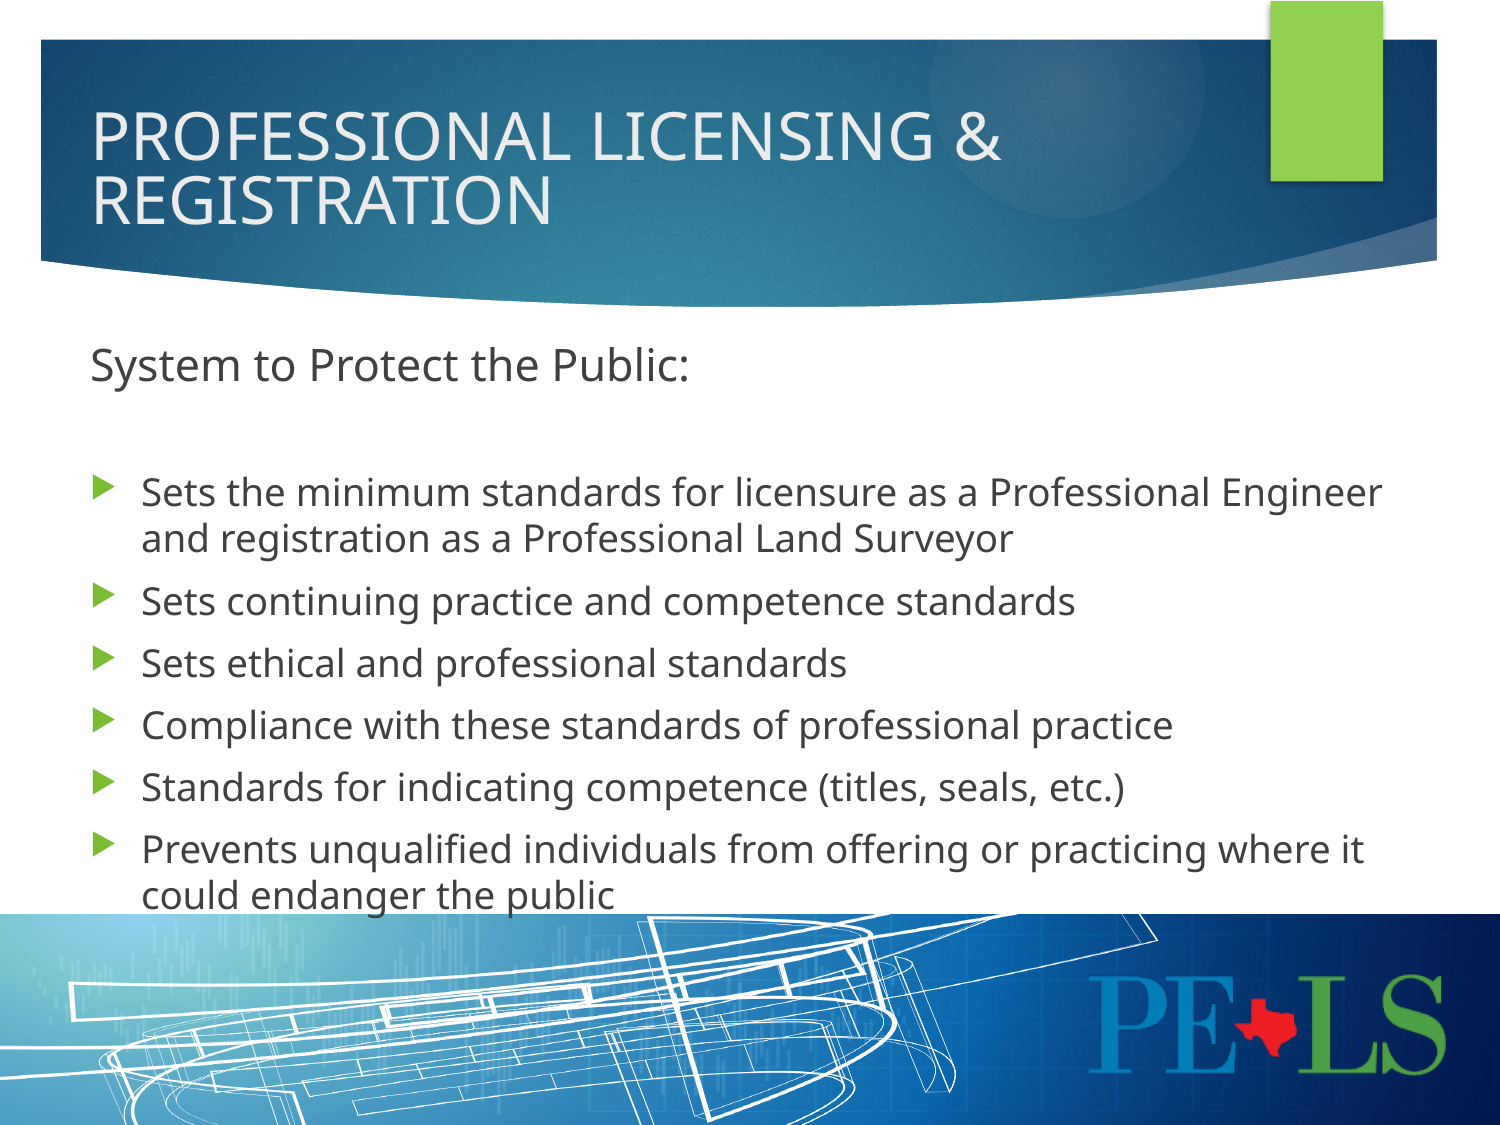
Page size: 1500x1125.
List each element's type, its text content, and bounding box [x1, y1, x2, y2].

picture [0, 914, 1500, 1125]
title Professional Licensing & Registration [75, 79, 1425, 268]
list System to Protect the Public: Sets the minimum standards for licensure as a Professional Engineer and registration as a Professional Land Surveyor Sets continuing practice and competence standards Sets ethical and professional standards Compliance with these standards of professional practice Standards for indicating competence (titles, seals, etc.) Prevents unqualified individuals from offering or practicing where it could endanger the public [75, 328, 1425, 928]
